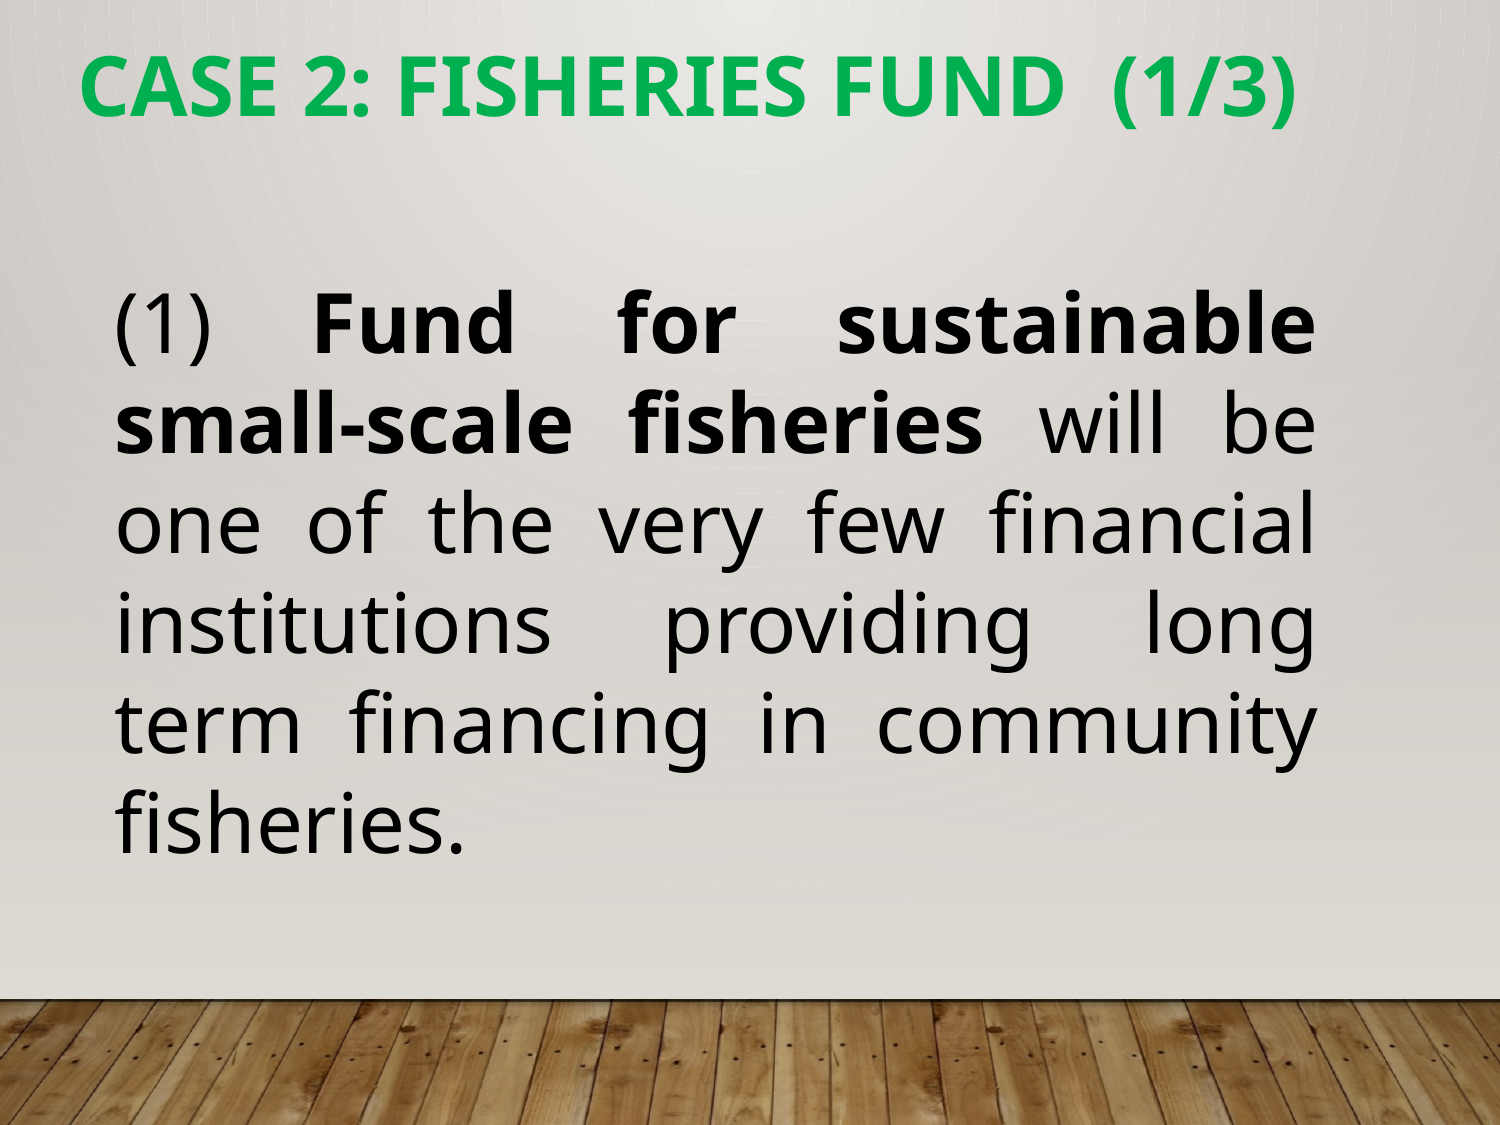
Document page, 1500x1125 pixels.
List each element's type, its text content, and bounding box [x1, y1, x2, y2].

title Case 2: Fisheries Fund (1/3) [0, 37, 1376, 188]
text_box (1) Fund for sustainable small-scale fisheries will be one of the very few financial institutions providing long term financing in community fisheries. [99, 262, 1334, 985]
picture [0, 999, 1500, 1125]
